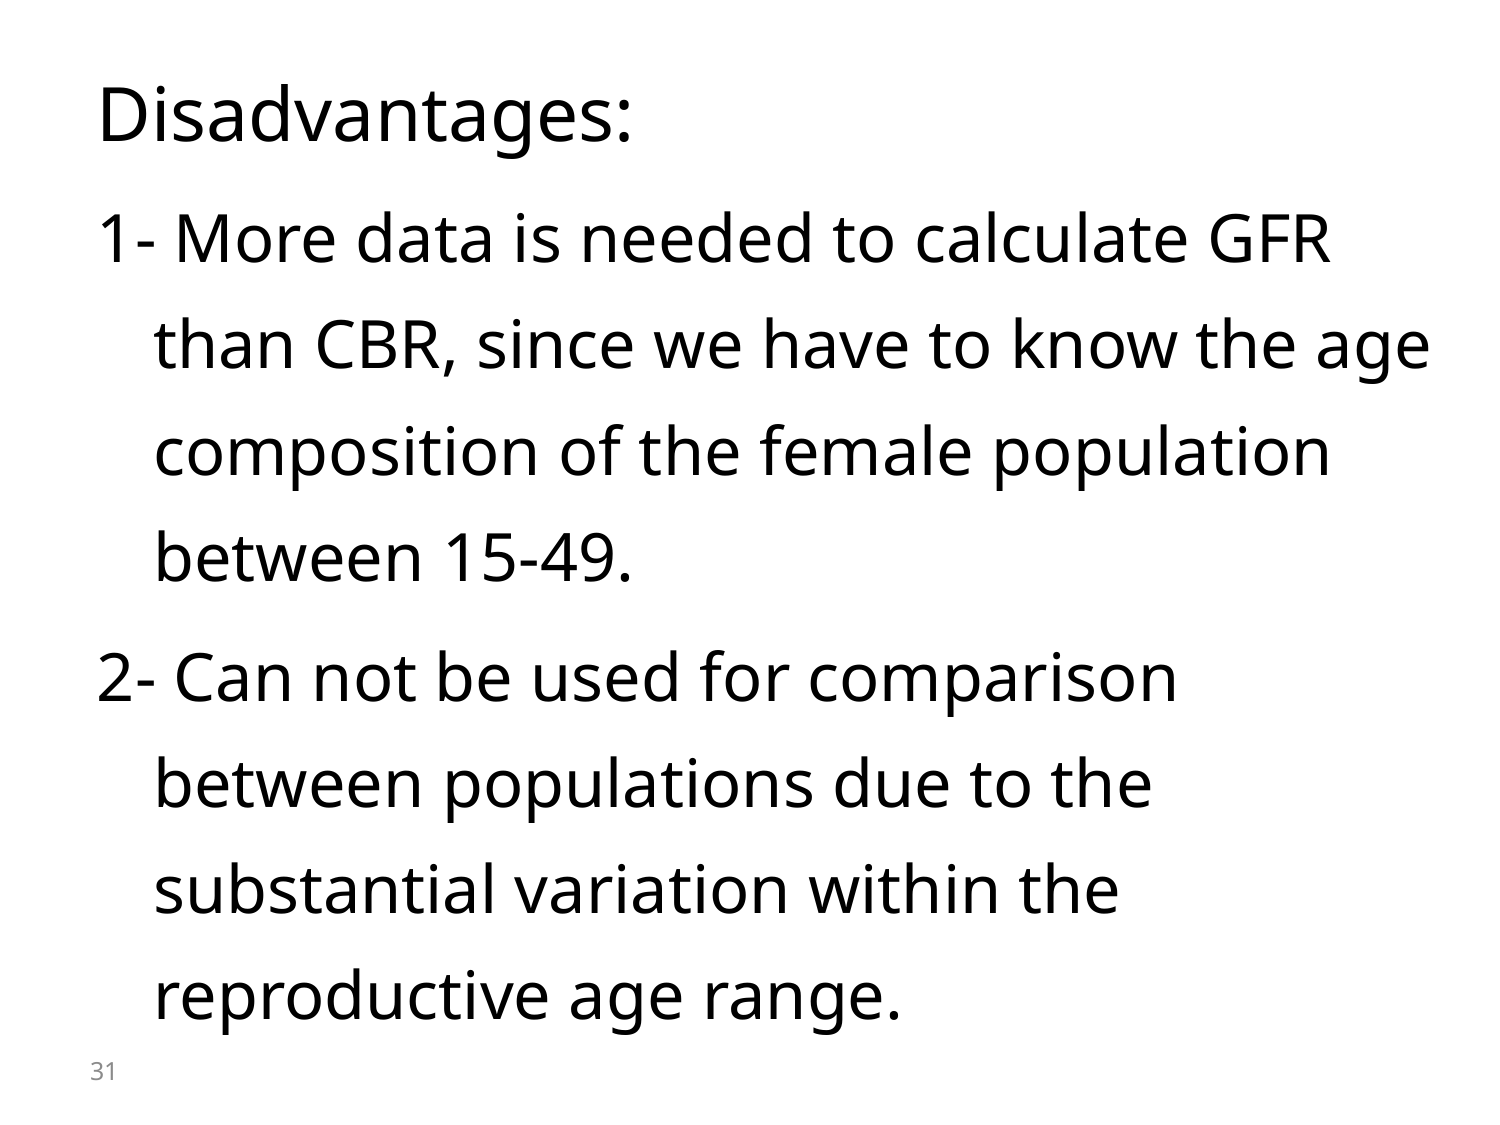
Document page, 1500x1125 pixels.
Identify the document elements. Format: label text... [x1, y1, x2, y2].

text_box Disadvantages: 1- More data is needed to calculate GFR than CBR, since we have to know the age composition of the female population between 15-49. 2- Can not be used for comparison between populations due to the substantial variation within the reproductive age range. [82, 42, 1454, 1041]
slide_number 31 [75, 1042, 425, 1103]
